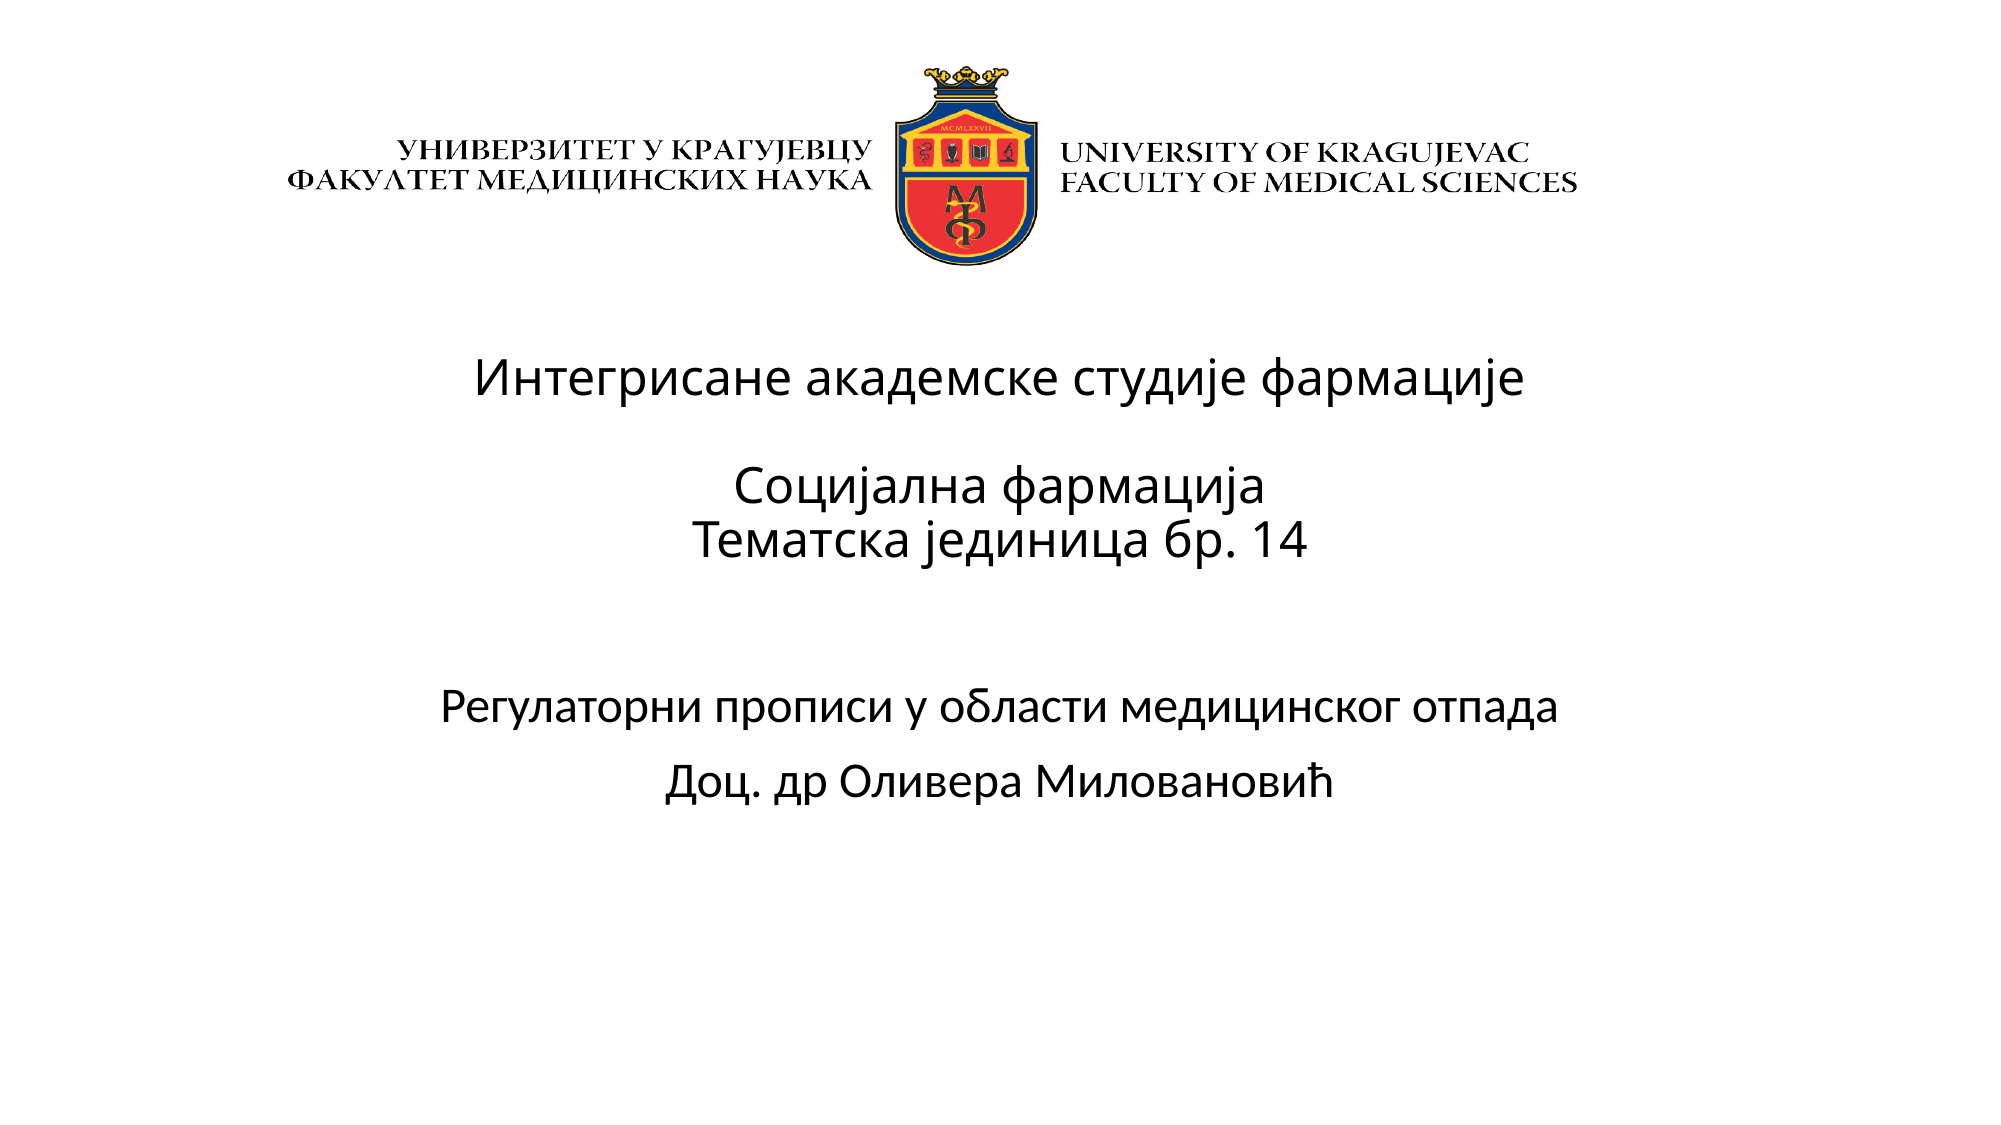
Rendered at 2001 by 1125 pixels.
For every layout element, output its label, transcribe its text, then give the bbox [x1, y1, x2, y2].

picture [287, 65, 1577, 266]
subtitle Регулаторни прописи у области медицинског отпада Доц. др Оливера Миловановић [249, 590, 1750, 863]
title Интегрисане академске студије фармације Социјална фармација Тематска јединица бр. 14 [249, 184, 1750, 576]
